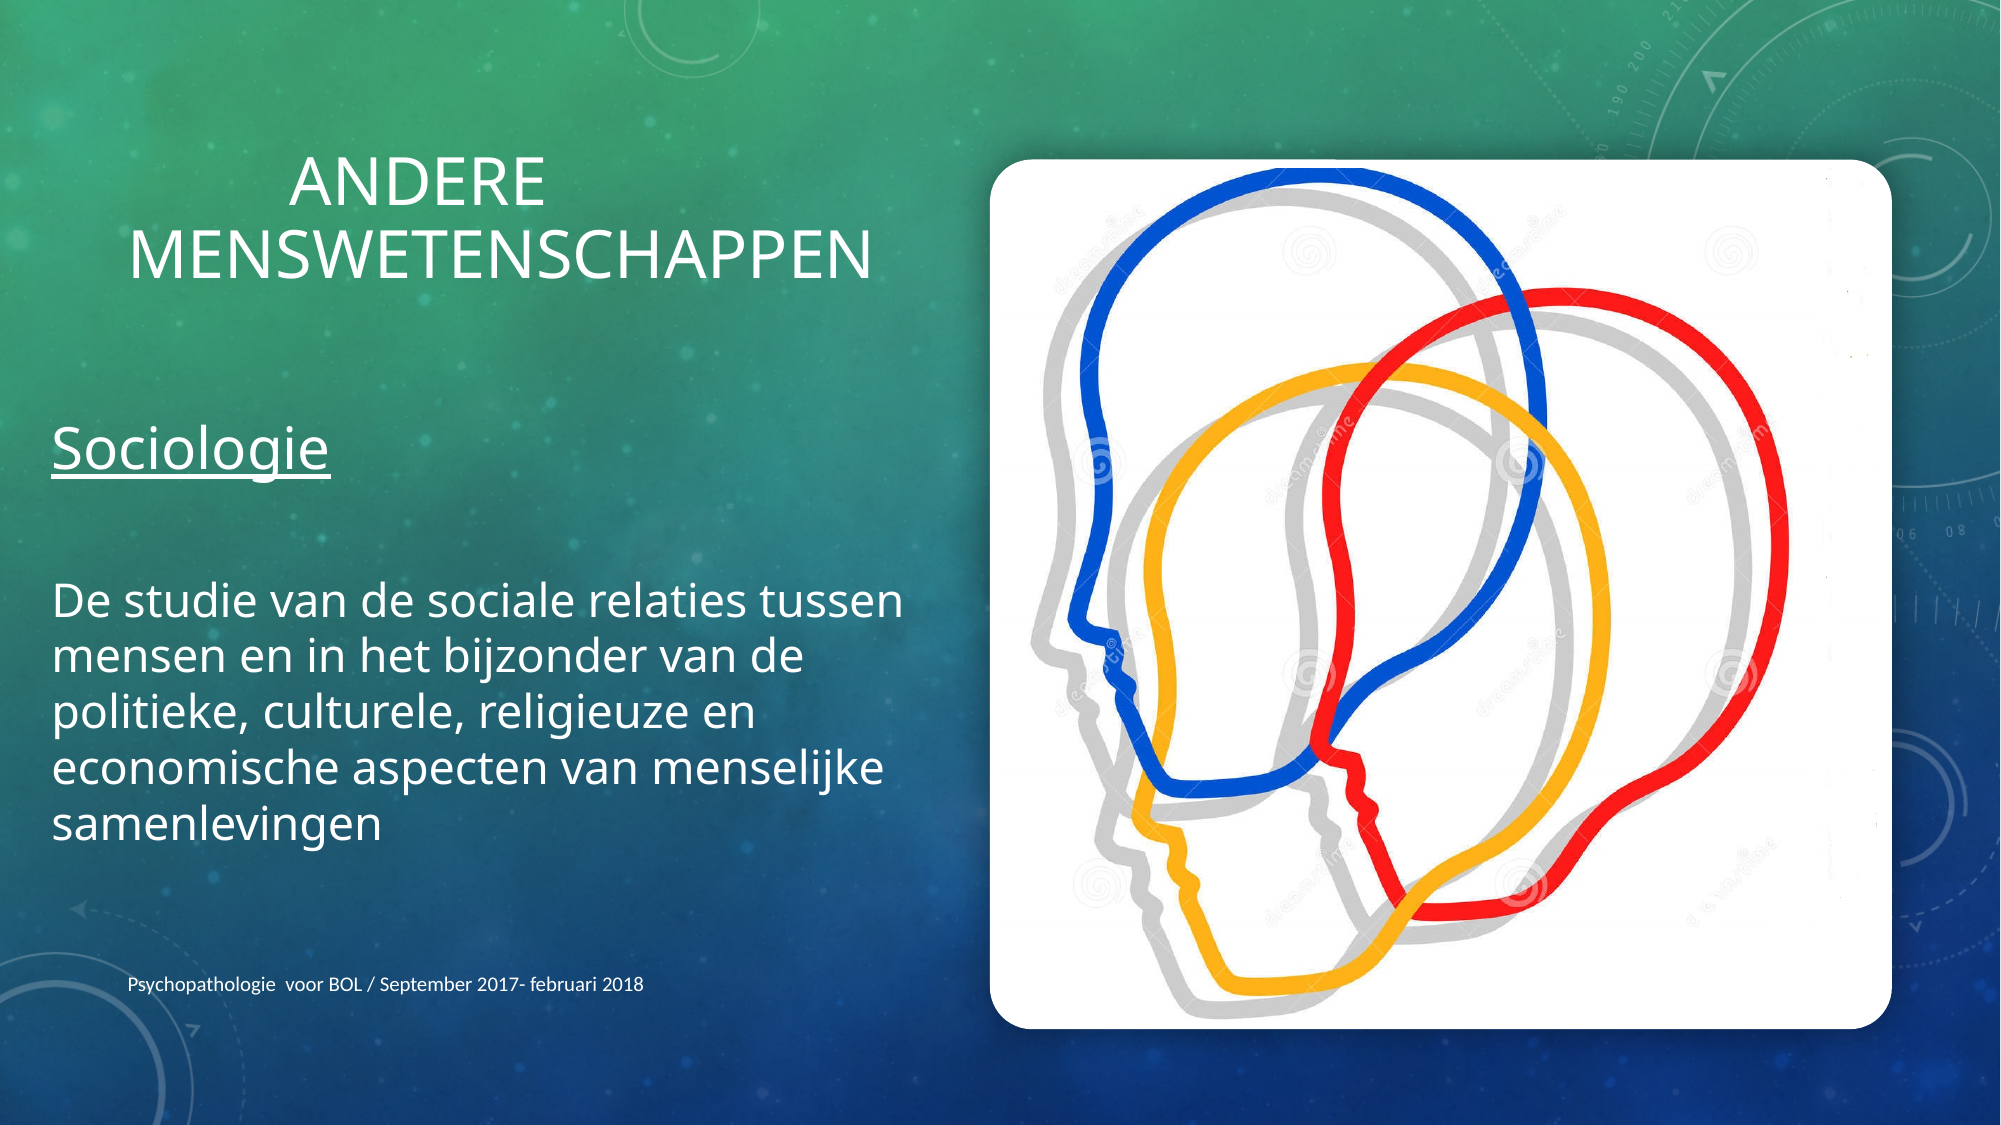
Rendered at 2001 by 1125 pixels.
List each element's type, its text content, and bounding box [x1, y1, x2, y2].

footer Psychopathologie voor BOL / September 2017- februari 2018 [112, 963, 988, 1025]
picture [0, 0, 2001, 1125]
list Sociologie De studie van de sociale relaties tussen mensen en in het bijzonder van de politieke, culturele, religieuze en economische aspecten van menselijke samenlevingen [36, 351, 969, 860]
title Andere menswetenschappen [112, 99, 969, 339]
